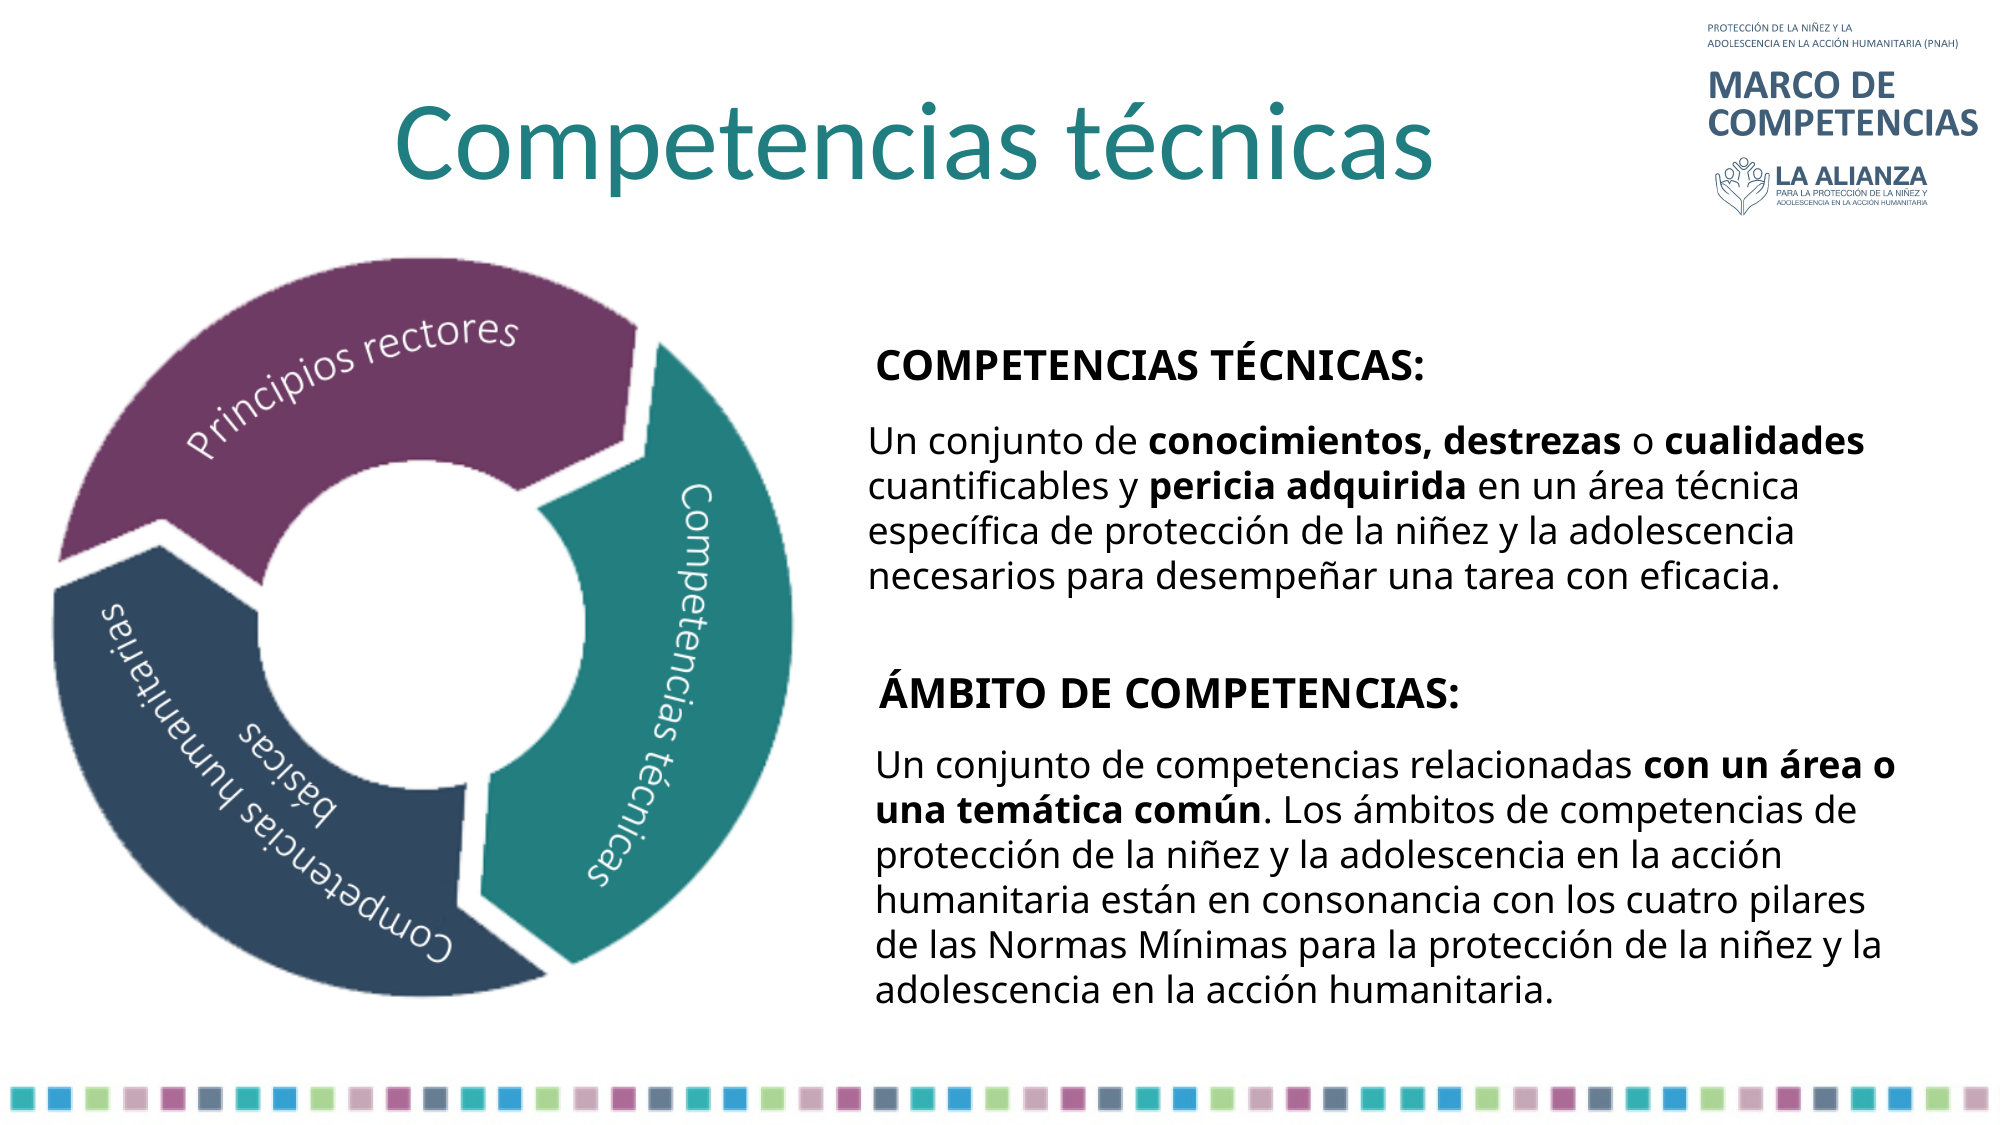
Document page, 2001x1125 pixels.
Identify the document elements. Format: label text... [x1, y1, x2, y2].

title Competencias técnicas [165, 67, 1666, 212]
text_box ÁMBITO DE COMPETENCIAS: [864, 659, 1886, 725]
text_box COMPETENCIAS TÉCNICAS: [860, 331, 1882, 397]
picture [1691, 0, 2000, 229]
text_box Un conjunto de conocimientos, destrezas o cualidades cuantificables y pericia adquirida en un área técnica específica de protección de la niñez y la adolescencia necesarios para desempeñar una tarea con eficacia. [852, 409, 1921, 605]
picture [0, 1074, 2000, 1125]
text_box Un conjunto de competencias relacionadas con un área o una temática común. Los ámbitos de competencias de protección de la niñez y la adolescencia en la acción humanitaria están en consonancia con los cuatro pilares de las Normas Mínimas para la protección de la niñez y la adolescencia en la acción humanitaria. [859, 733, 1921, 1019]
picture [30, 253, 825, 1033]
